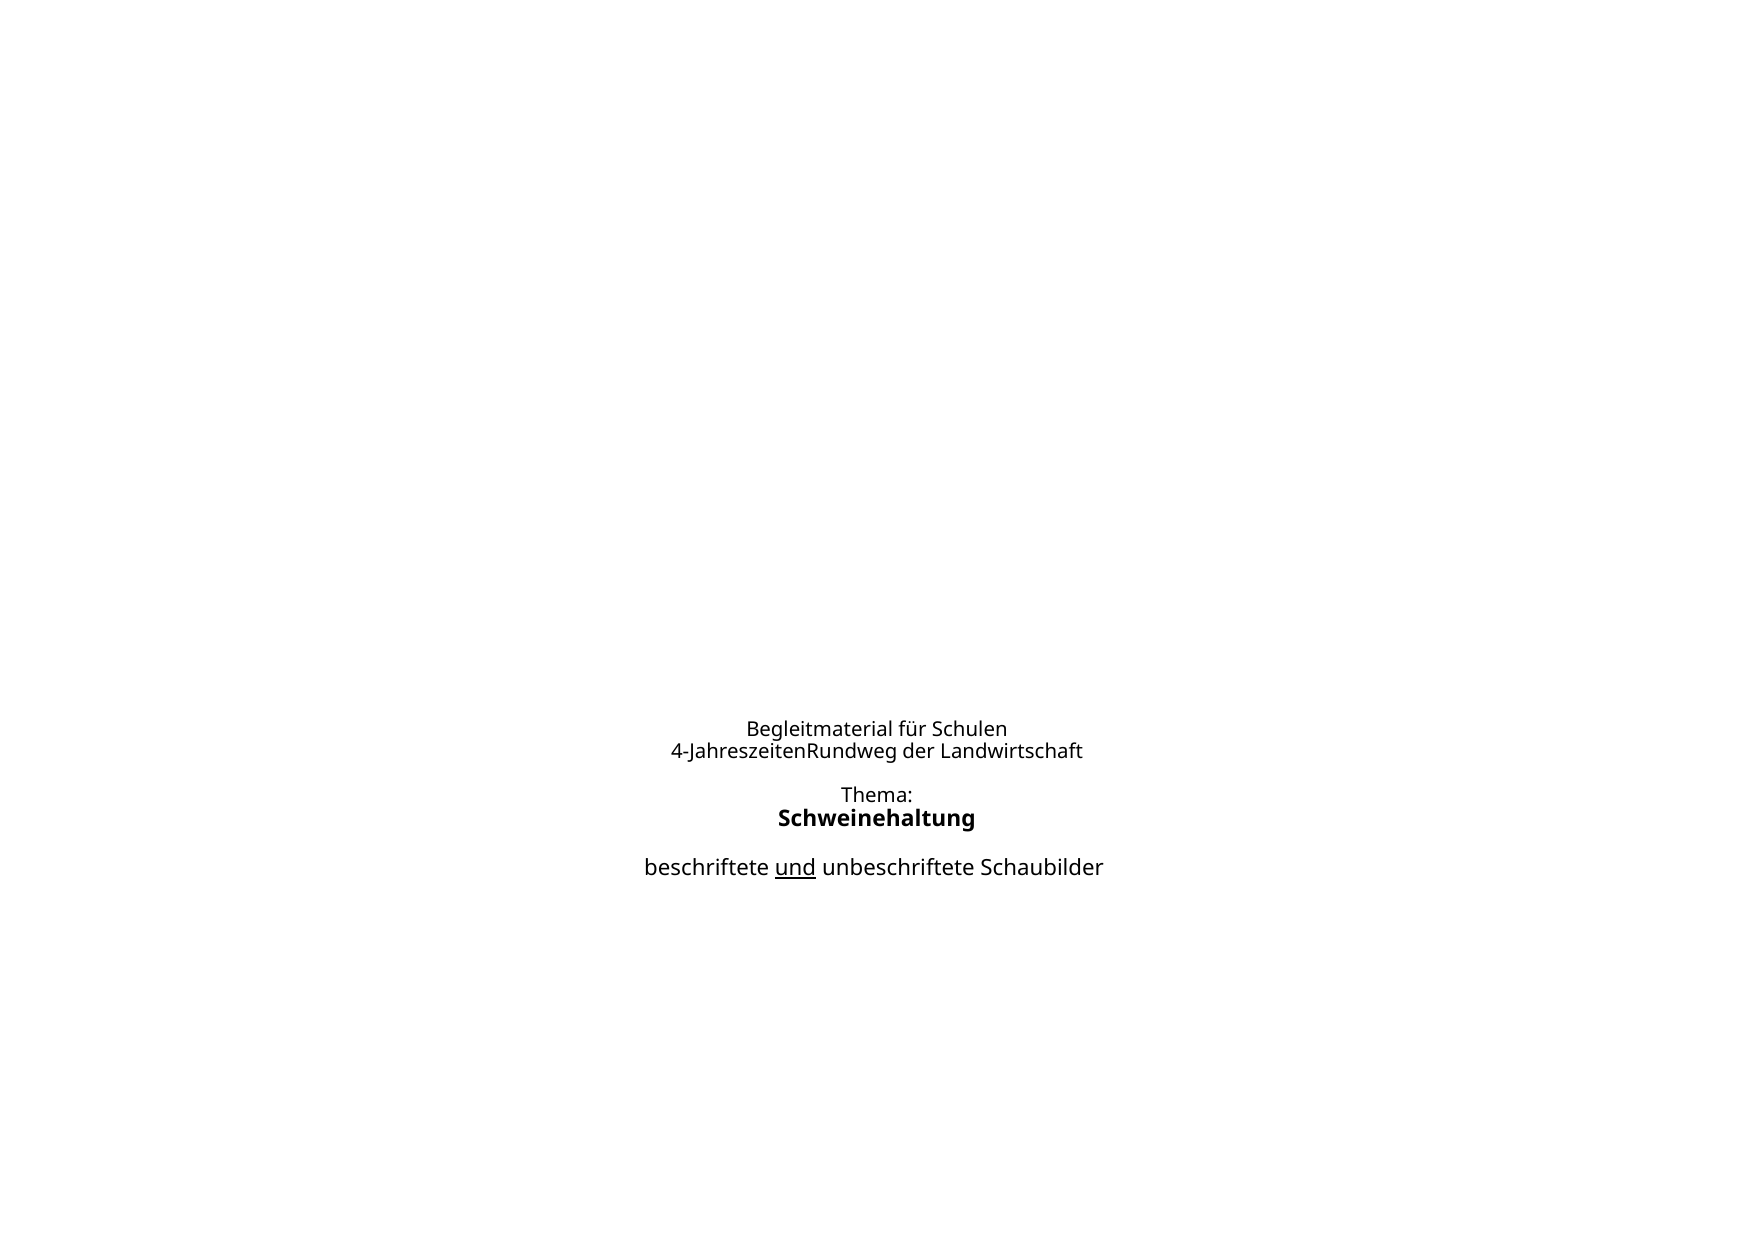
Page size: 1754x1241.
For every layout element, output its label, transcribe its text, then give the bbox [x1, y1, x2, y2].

title Begleitmaterial für Schulen 4-JahreszeitenRundweg der Landwirtschaft Thema: Schweinehaltung beschriftete und unbeschriftete Schaubilder [219, 710, 1535, 902]
